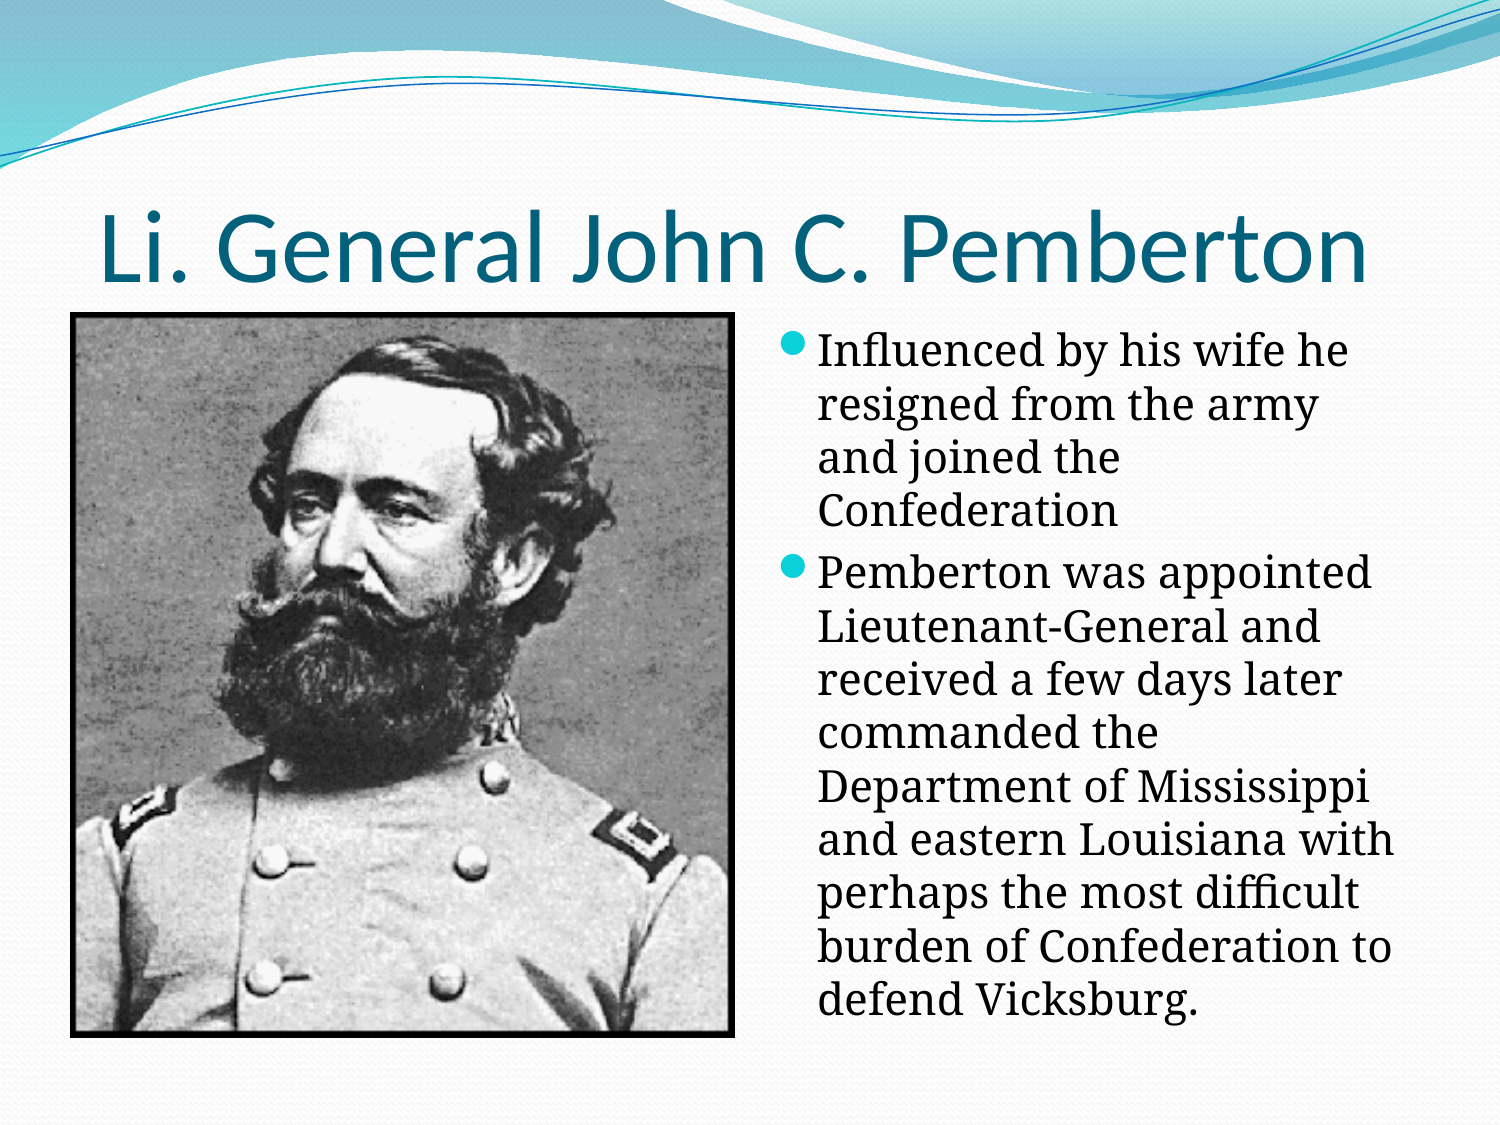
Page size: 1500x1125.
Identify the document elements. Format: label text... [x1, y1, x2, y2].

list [70, 312, 736, 1038]
title Li. General John C. Pemberton [75, 115, 1425, 303]
list Influenced by his wife he resigned from the army and joined the Confederation Pemberton was appointed Lieutenant-General and received a few days later commanded the Department of Mississippi and eastern Louisiana with perhaps the most difficult burden of Confederation to defend Vicksburg. [762, 314, 1425, 1043]
